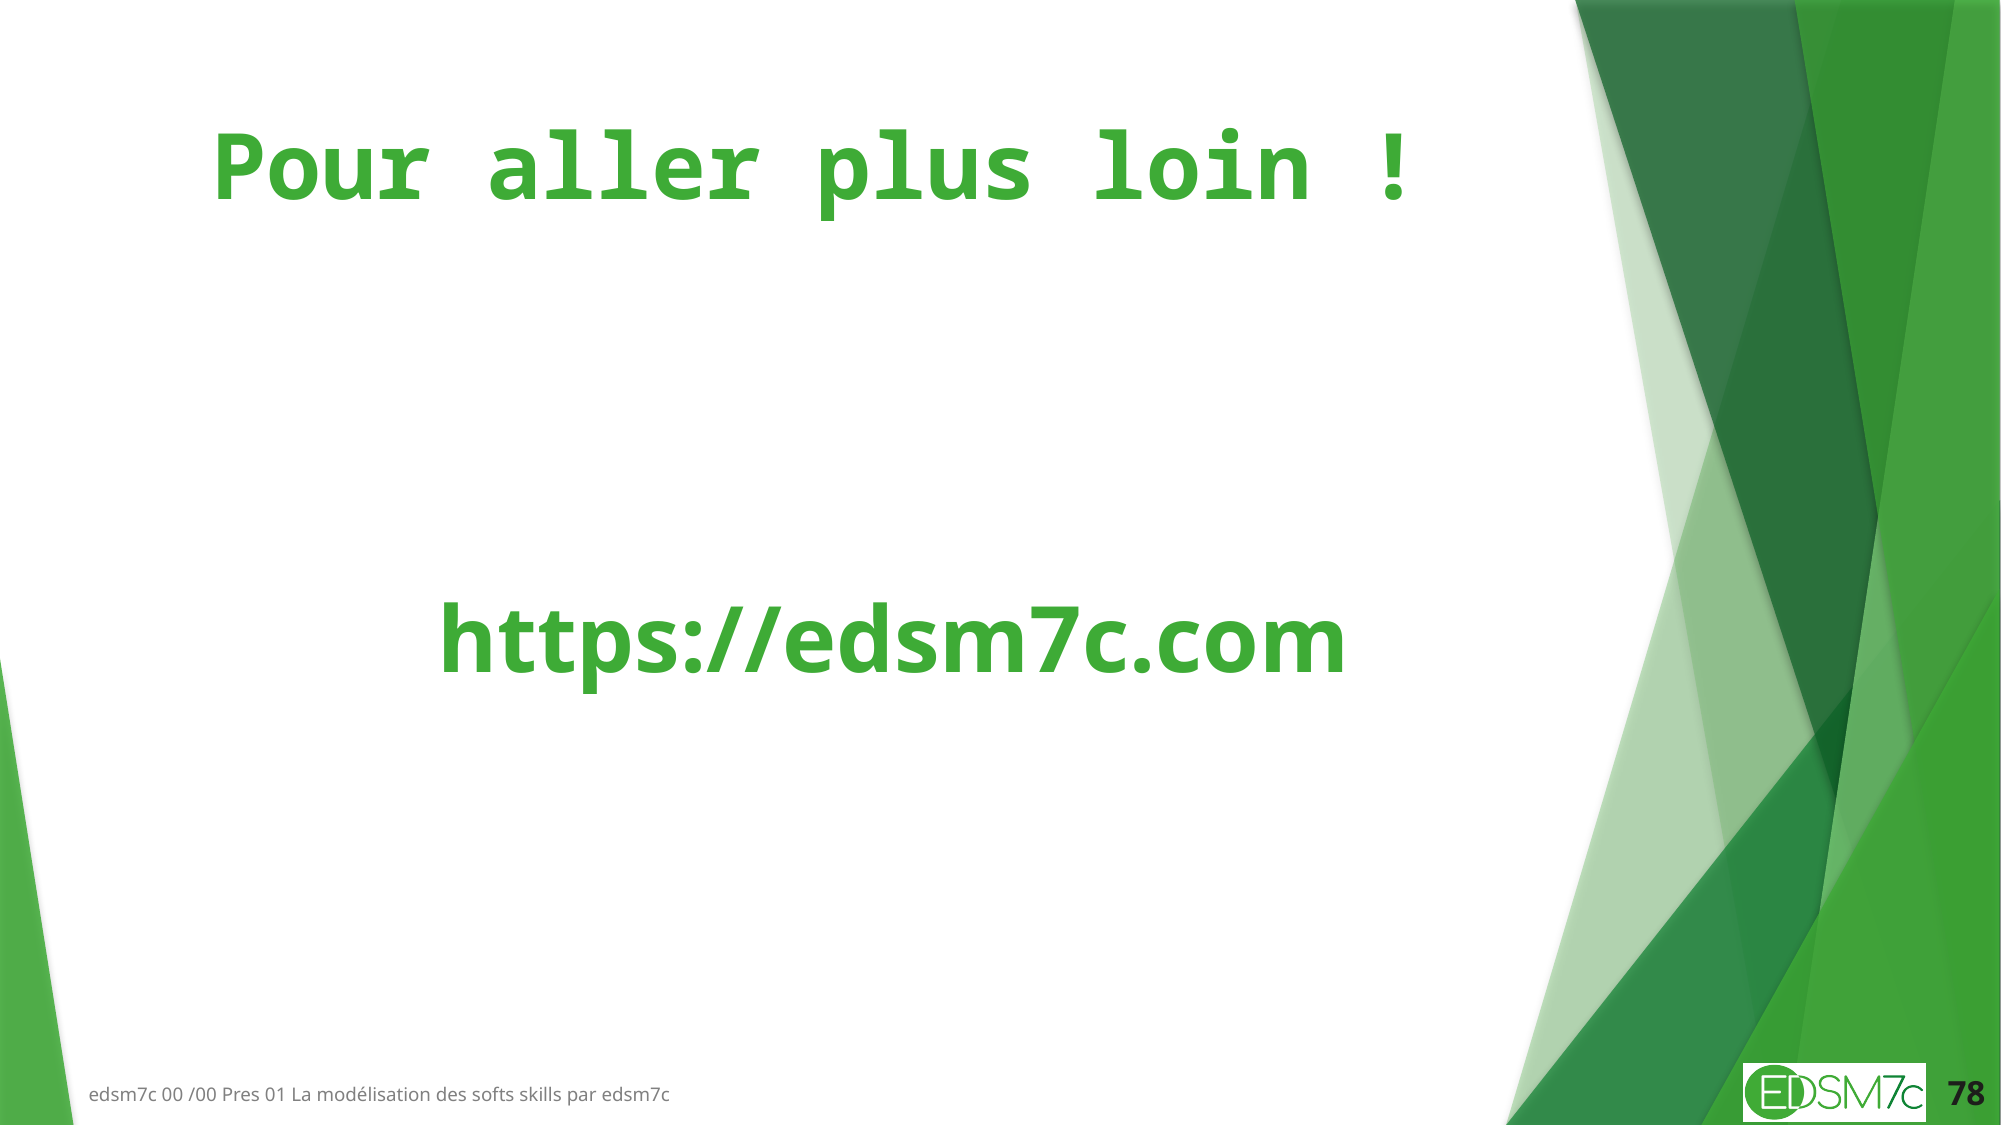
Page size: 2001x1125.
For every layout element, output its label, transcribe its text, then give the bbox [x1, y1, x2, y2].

picture [1742, 1061, 1927, 1123]
footer edsm7c 00 /00 Pres 01 La modélisation des softs skills par edsm7c [73, 1065, 1107, 1125]
list https://edsm7c.com [0, 244, 1788, 998]
slide_number 78 [1928, 1065, 2000, 1125]
title Pour aller plus loin ! [111, 99, 1522, 244]
